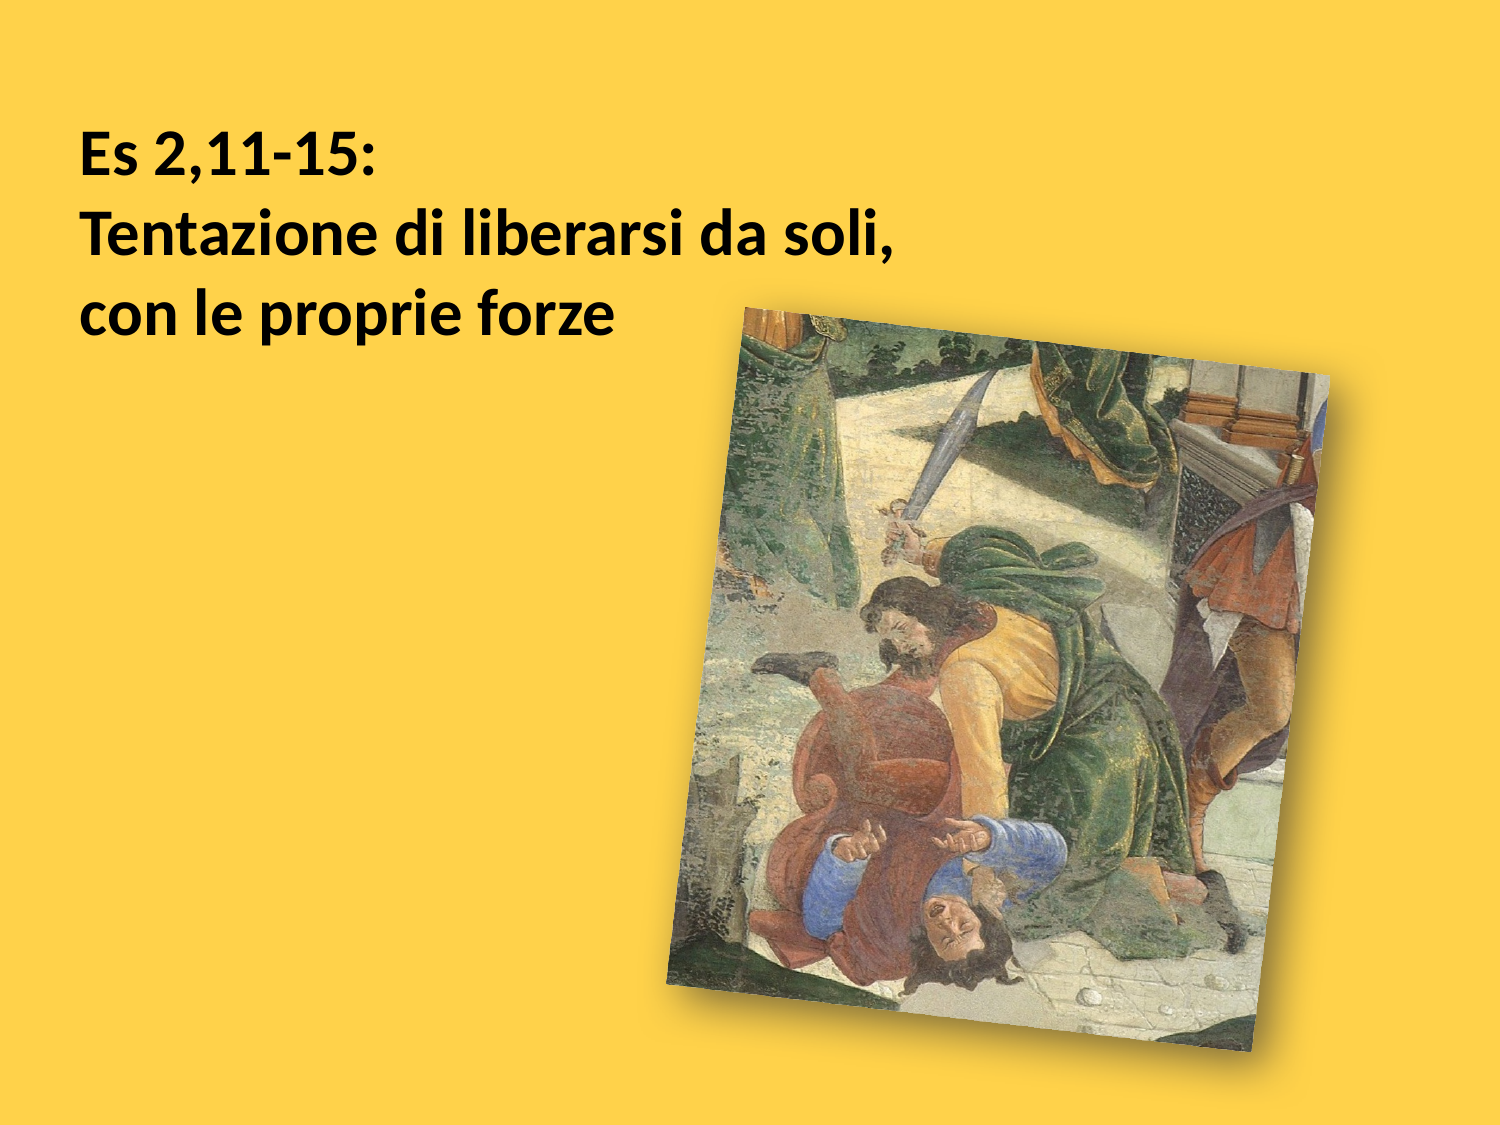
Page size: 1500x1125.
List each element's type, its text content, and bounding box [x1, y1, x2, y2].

text_box Es 2,11-15: Tentazione di liberarsi da soli, con le proprie forze [64, 101, 1199, 402]
picture [666, 308, 1330, 1052]
